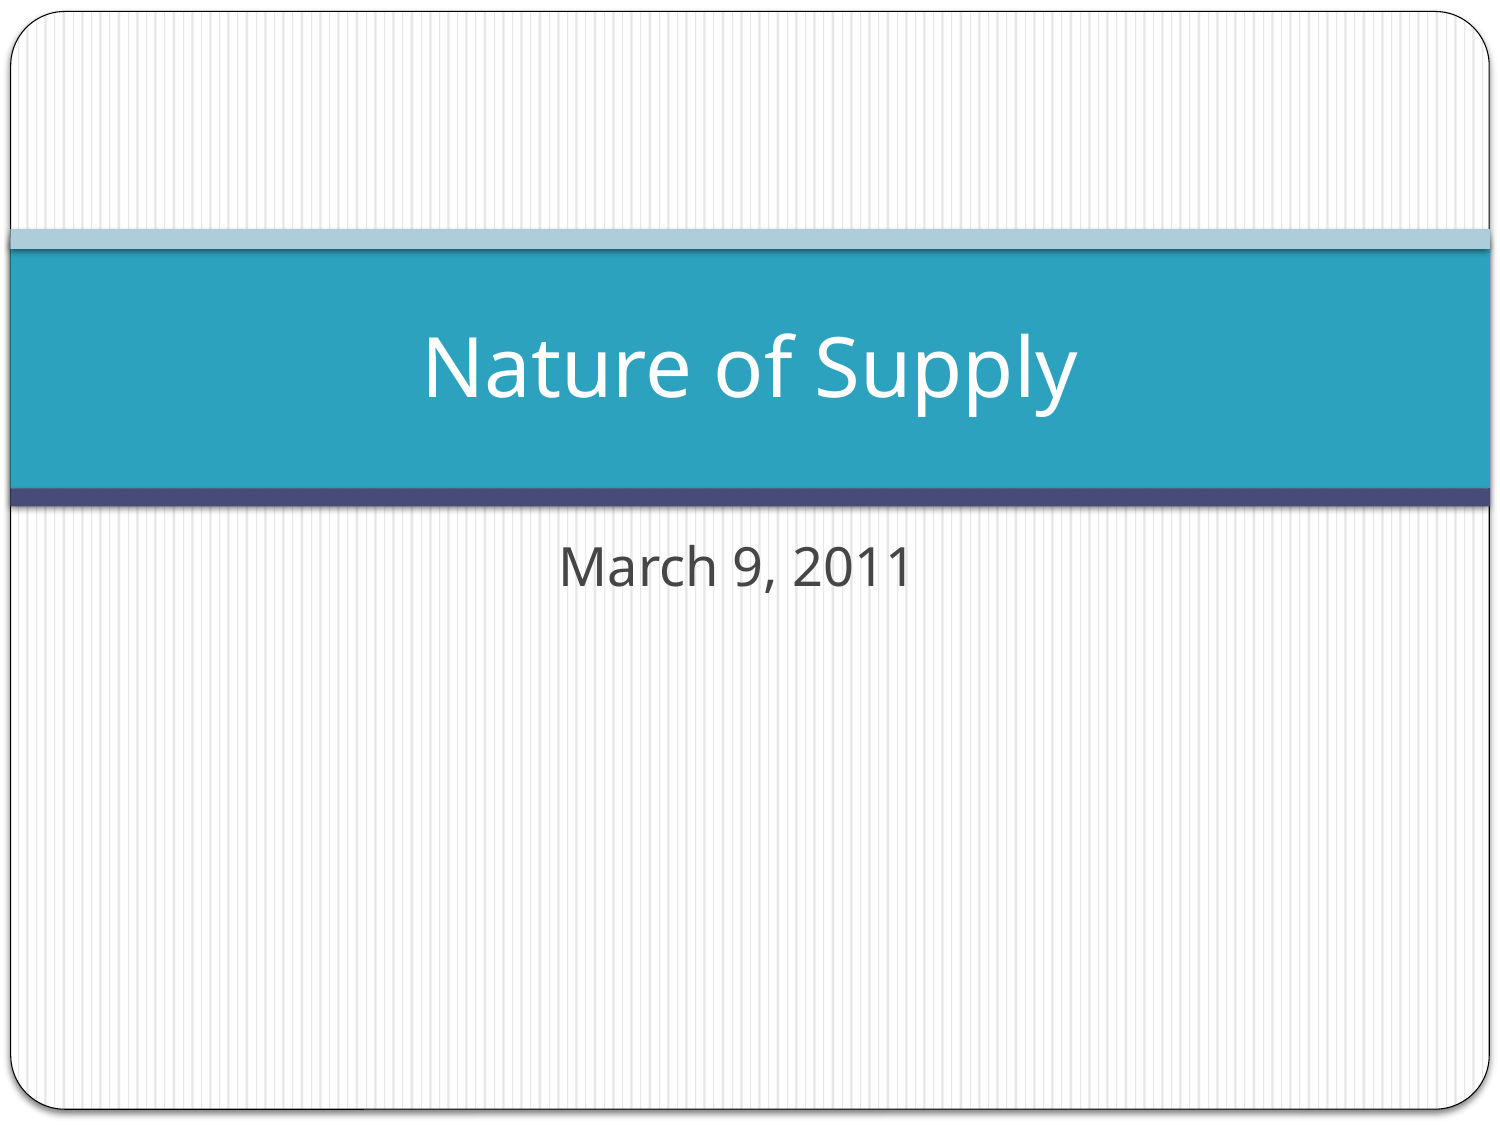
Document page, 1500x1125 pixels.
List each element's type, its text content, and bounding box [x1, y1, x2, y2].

title Nature of Supply [75, 247, 1425, 489]
subtitle March 9, 2011 [212, 525, 1263, 788]
